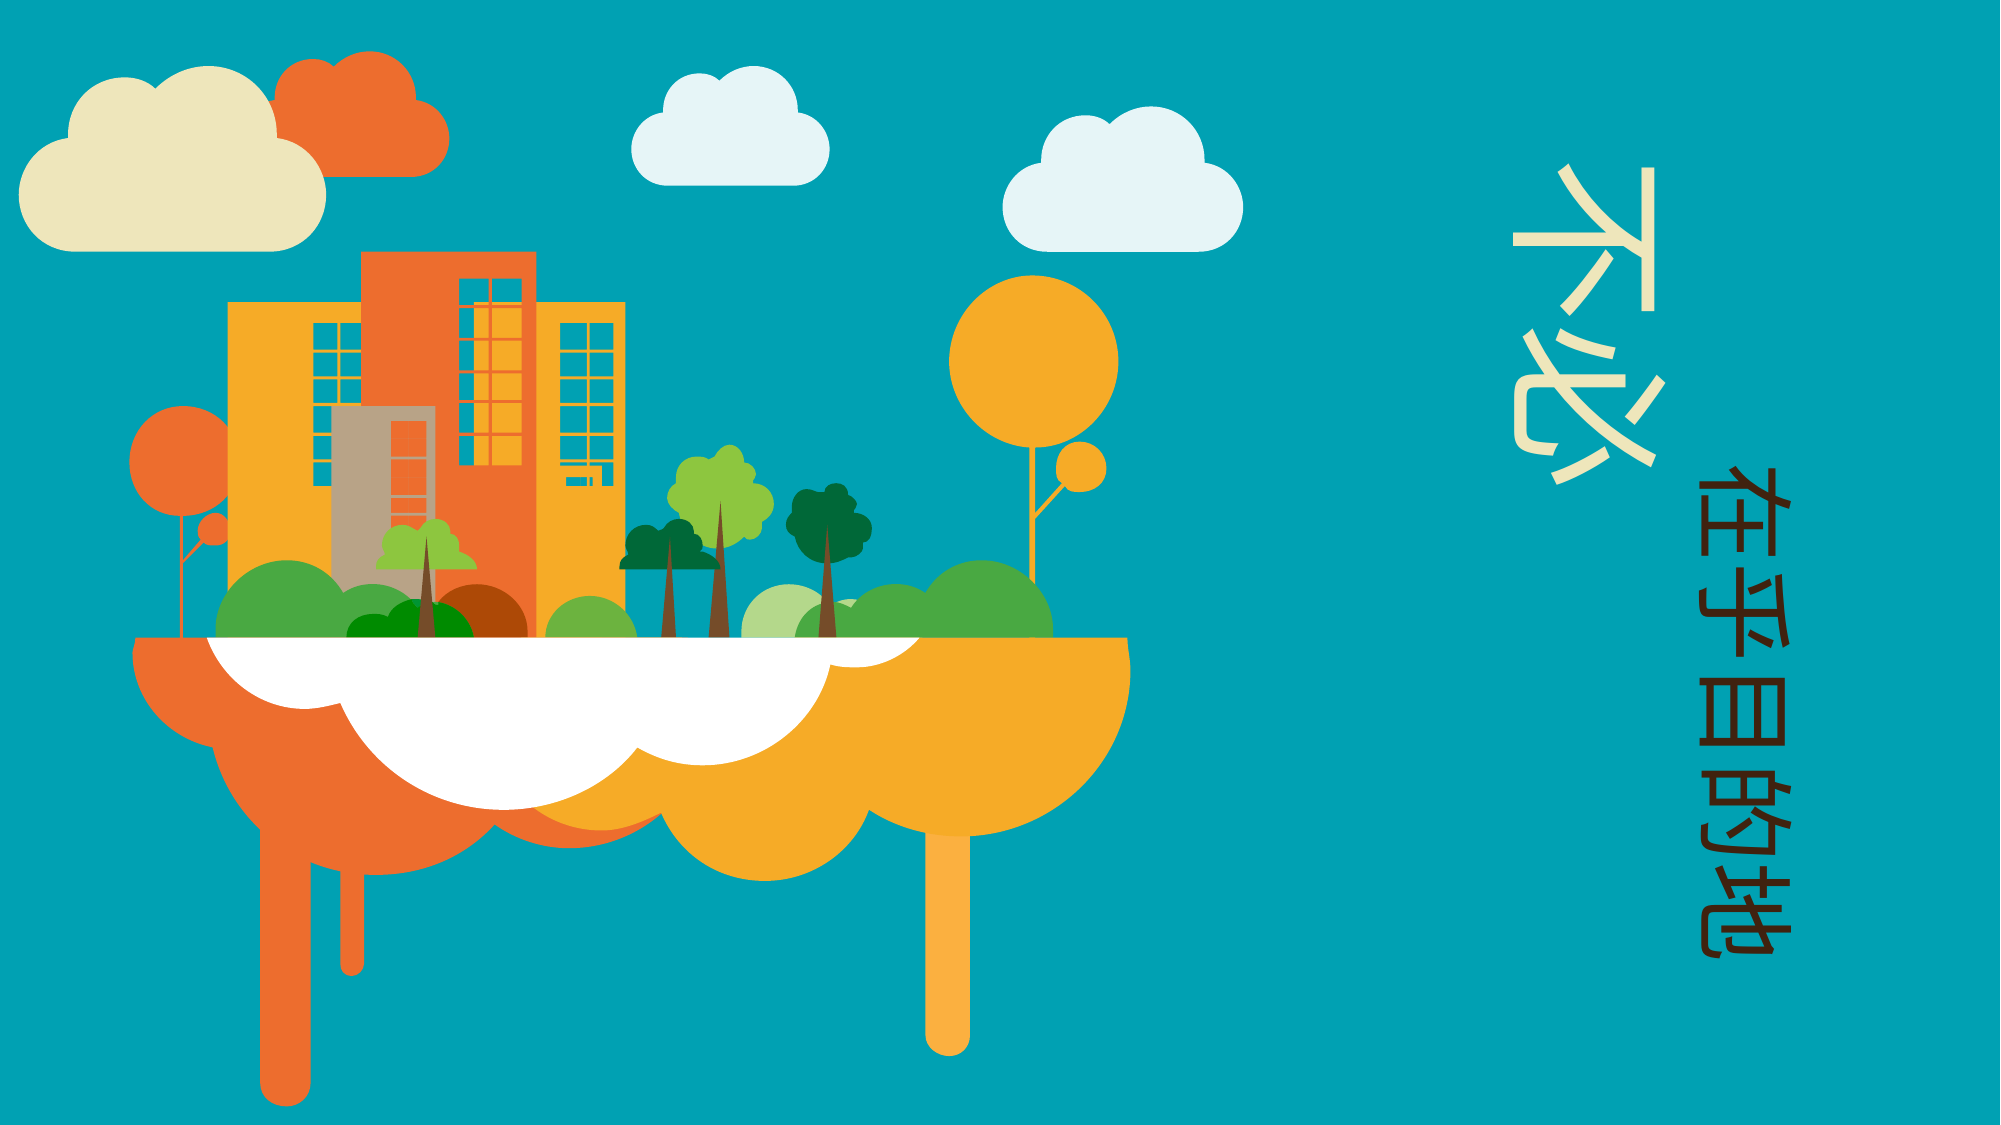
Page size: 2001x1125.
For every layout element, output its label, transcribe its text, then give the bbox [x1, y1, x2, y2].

text_box 在乎目的地 [1663, 448, 1815, 969]
text_box 不必 [1468, 142, 1701, 494]
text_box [18, 51, 1244, 1107]
